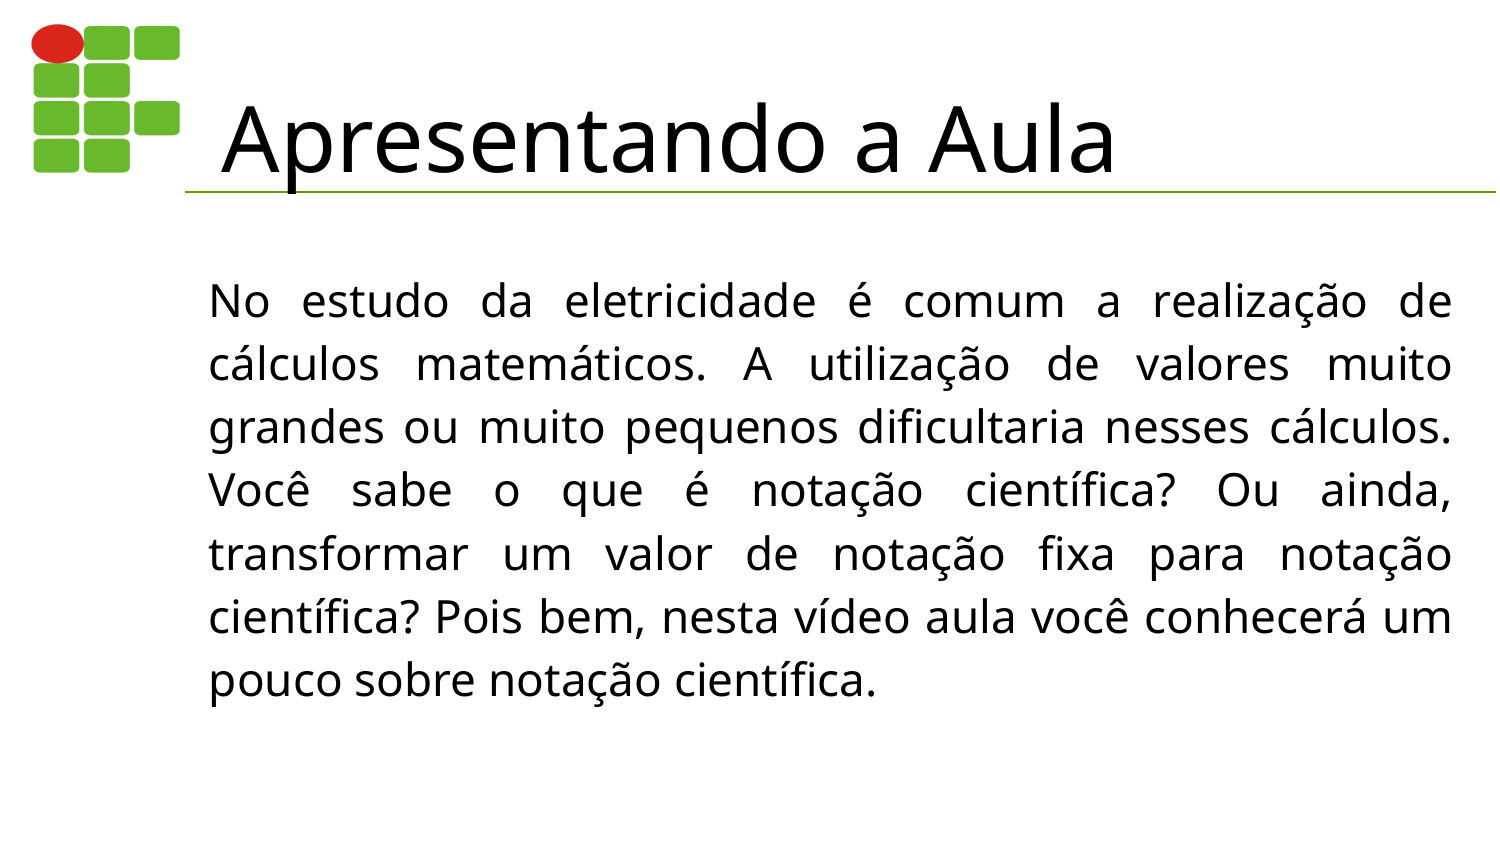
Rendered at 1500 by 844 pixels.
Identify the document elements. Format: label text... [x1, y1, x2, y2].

list No estudo da eletricidade é comum a realização de cálculos matemáticos. A utilização de valores muito grandes ou muito pequenos dificultaria nesses cálculos. Você sabe o que é notação científica? Ou ainda, transformar um valor de notação fixa para notação científica? Pois bem, nesta vídeo aula você conhecerá um pouco sobre notação científica. [193, 248, 1469, 755]
title Apresentando a Aula [206, 26, 1468, 207]
picture [29, 23, 182, 174]
